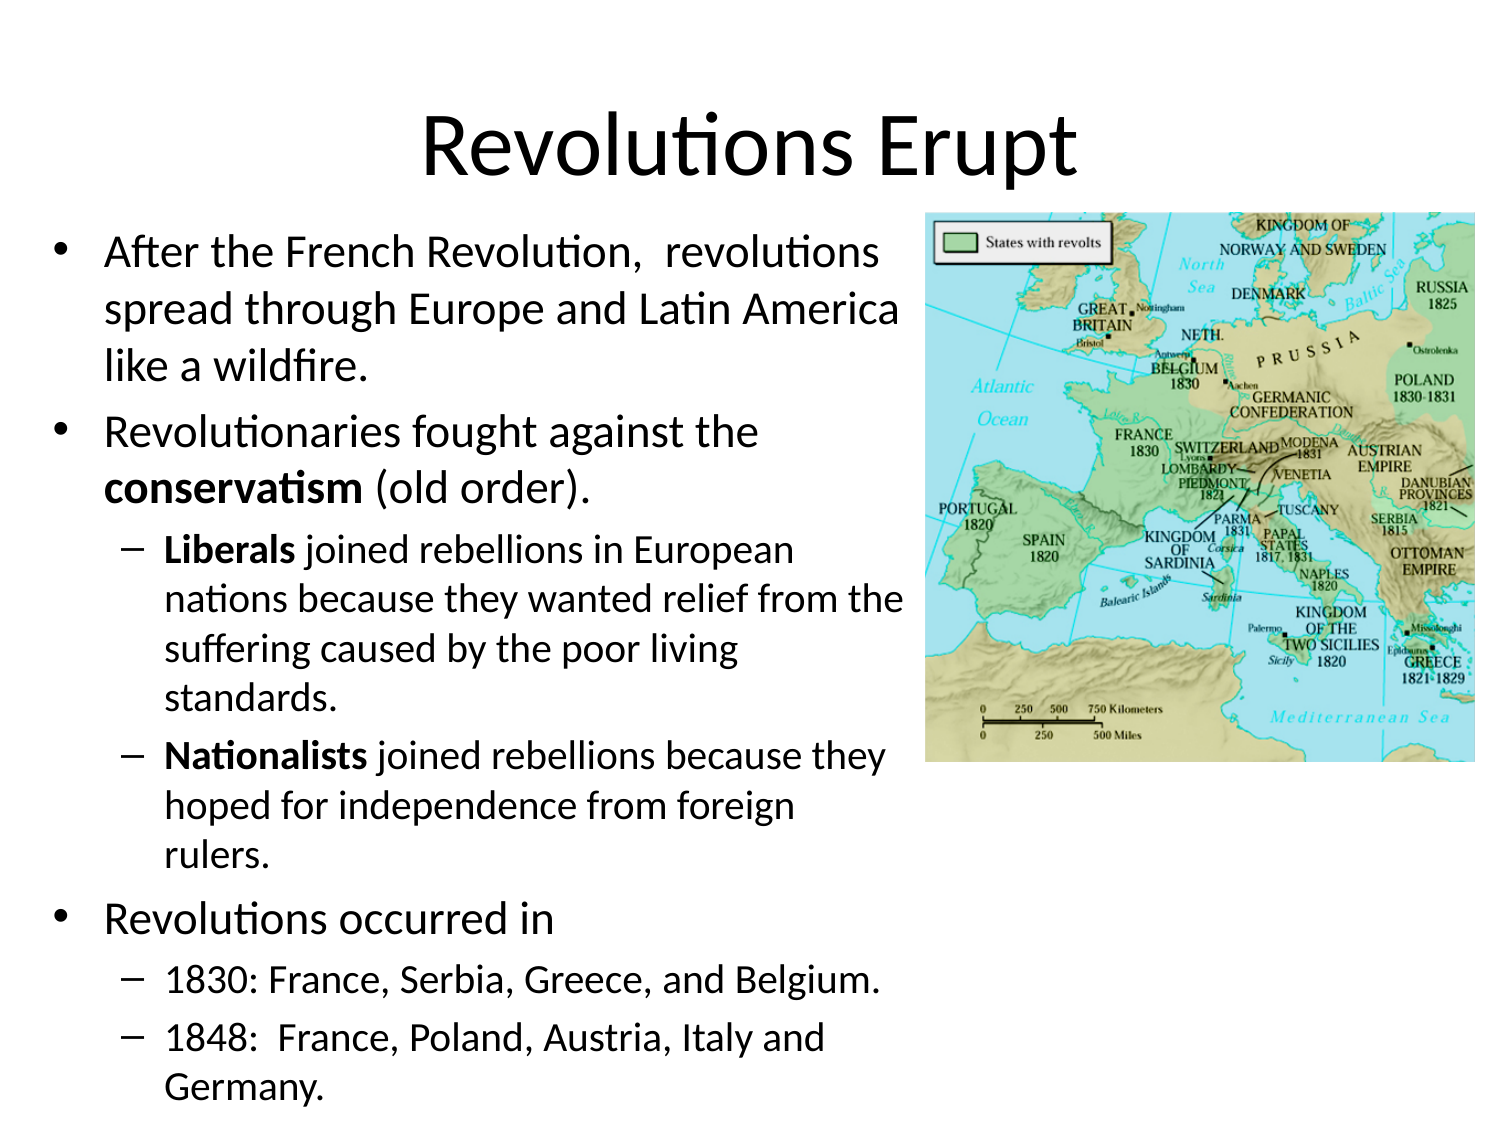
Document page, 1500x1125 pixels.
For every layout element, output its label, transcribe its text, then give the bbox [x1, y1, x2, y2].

list After the French Revolution, revolutions spread through Europe and Latin America like a wildfire. Revolutionaries fought against the conservatism (old order). Liberals joined rebellions in European nations because they wanted relief from the suffering caused by the poor living standards. Nationalists joined rebellions because they hoped for independence from foreign rulers. Revolutions occurred in 1830: France, Serbia, Greece, and Belgium. 1848: France, Poland, Austria, Italy and Germany. [37, 212, 925, 1125]
title Revolutions Erupt [75, 45, 1425, 212]
picture [924, 212, 1476, 763]
